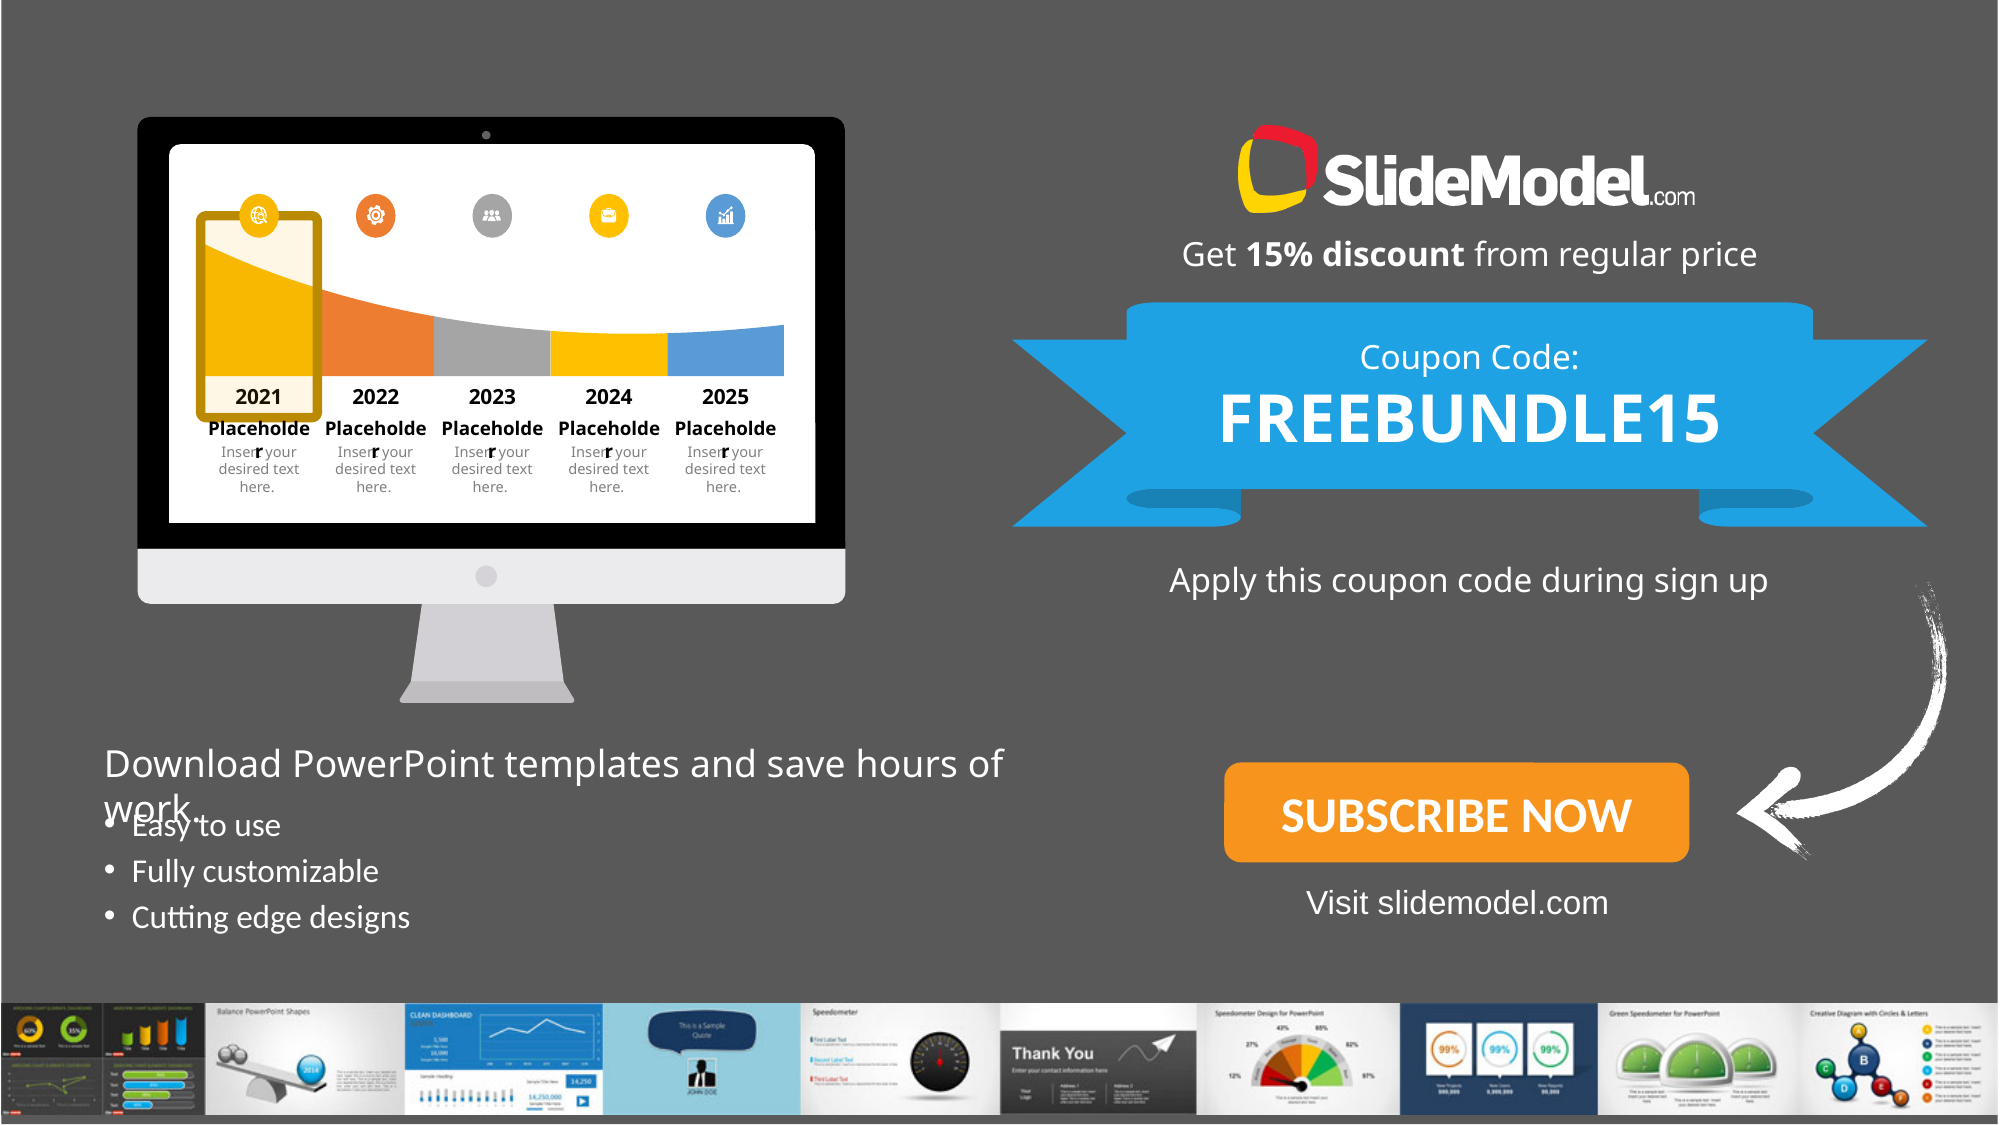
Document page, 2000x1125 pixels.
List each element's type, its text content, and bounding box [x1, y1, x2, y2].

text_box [200, 193, 784, 495]
text_box Download PowerPoint templates and save hours of work. [89, 732, 1059, 838]
text_box Coupon Code: FREEBUNDLE15 [1173, 329, 1767, 464]
picture [1, 1003, 1998, 1115]
text_box SUBSCRIBE NOW [1223, 761, 1691, 864]
text_box Visit slidemodel.com [1248, 875, 1668, 927]
text_box Easy to use Fully customizable Cutting edge designs [89, 838, 863, 943]
text_box [0, 0, 1999, 1125]
text_box [1736, 594, 1948, 861]
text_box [137, 116, 846, 703]
picture [1237, 125, 1695, 213]
text_box Get 15% discount from regular price [1058, 225, 1882, 281]
text_box Apply this coupon code during sign up [1129, 551, 1811, 607]
text_box [1012, 302, 1928, 527]
